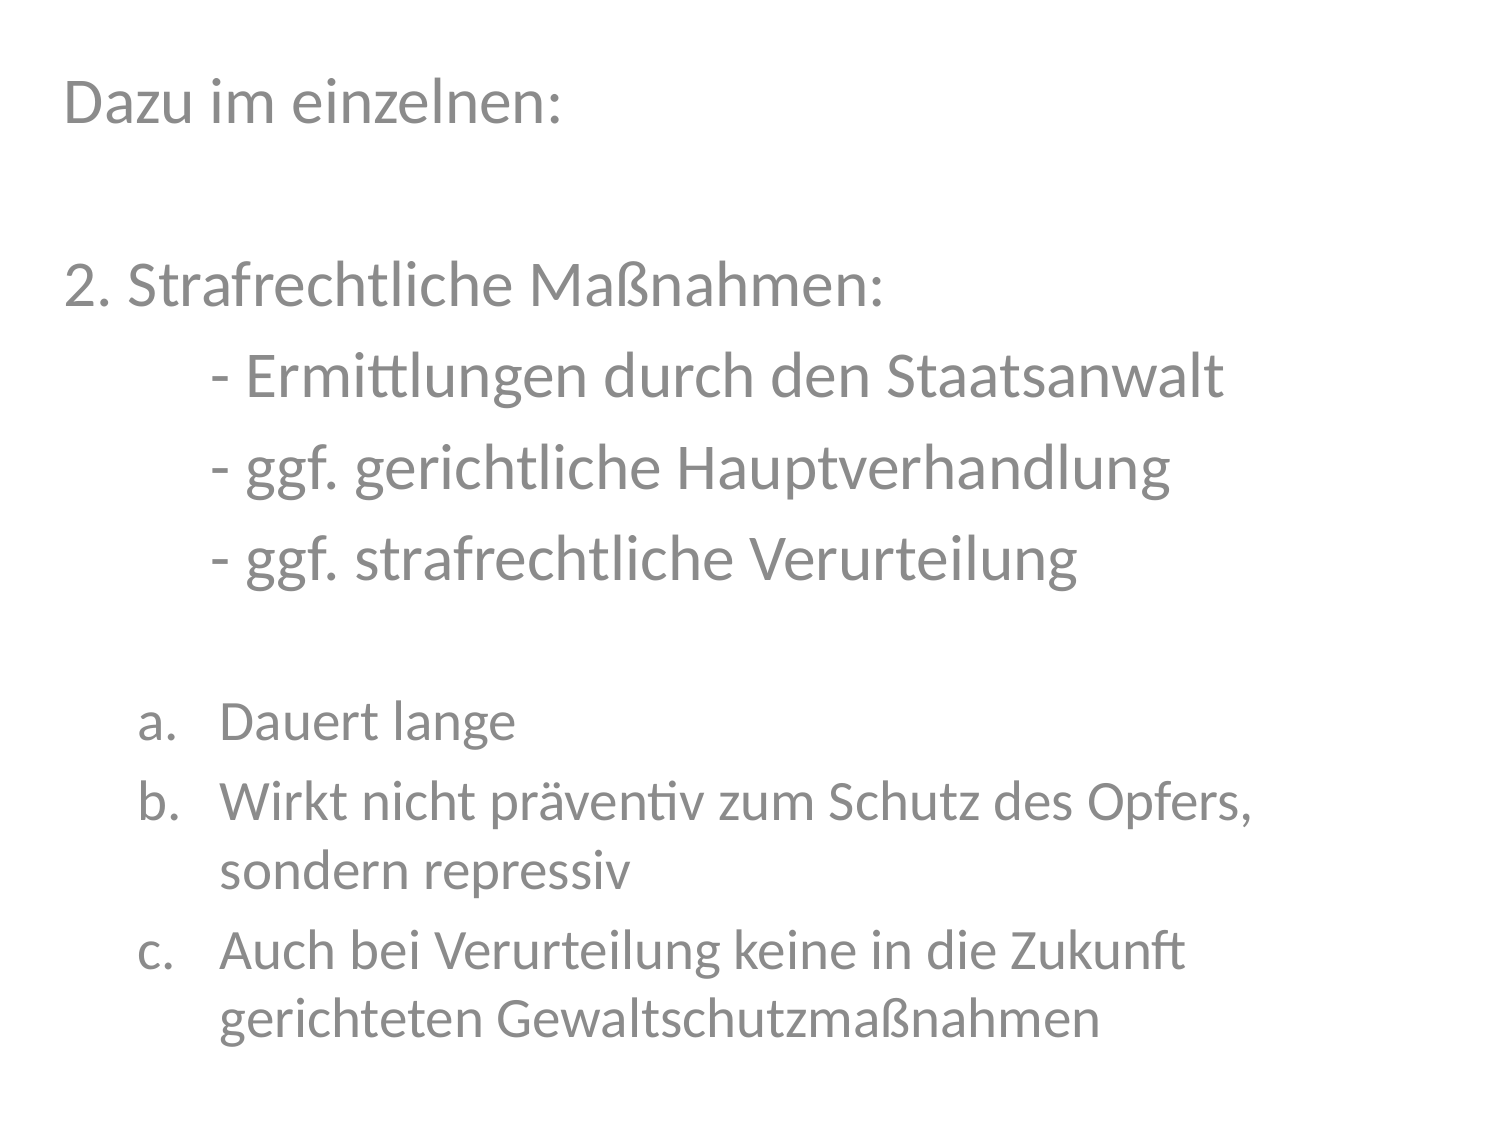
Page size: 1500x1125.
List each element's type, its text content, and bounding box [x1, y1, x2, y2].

subtitle Dazu im einzelnen: 2. Strafrechtliche Maßnahmen: - Ermittlungen durch den Staatsanwalt - ggf. gerichtliche Hauptverhandlung - ggf. strafrechtliche Verurteilung Dauert lange Wirkt nicht präventiv zum Schutz des Opfers, sondern repressiv Auch bei Verurteilung keine in die Zukunft gerichteten Gewaltschutzmaßnahmen [48, 50, 1446, 1063]
